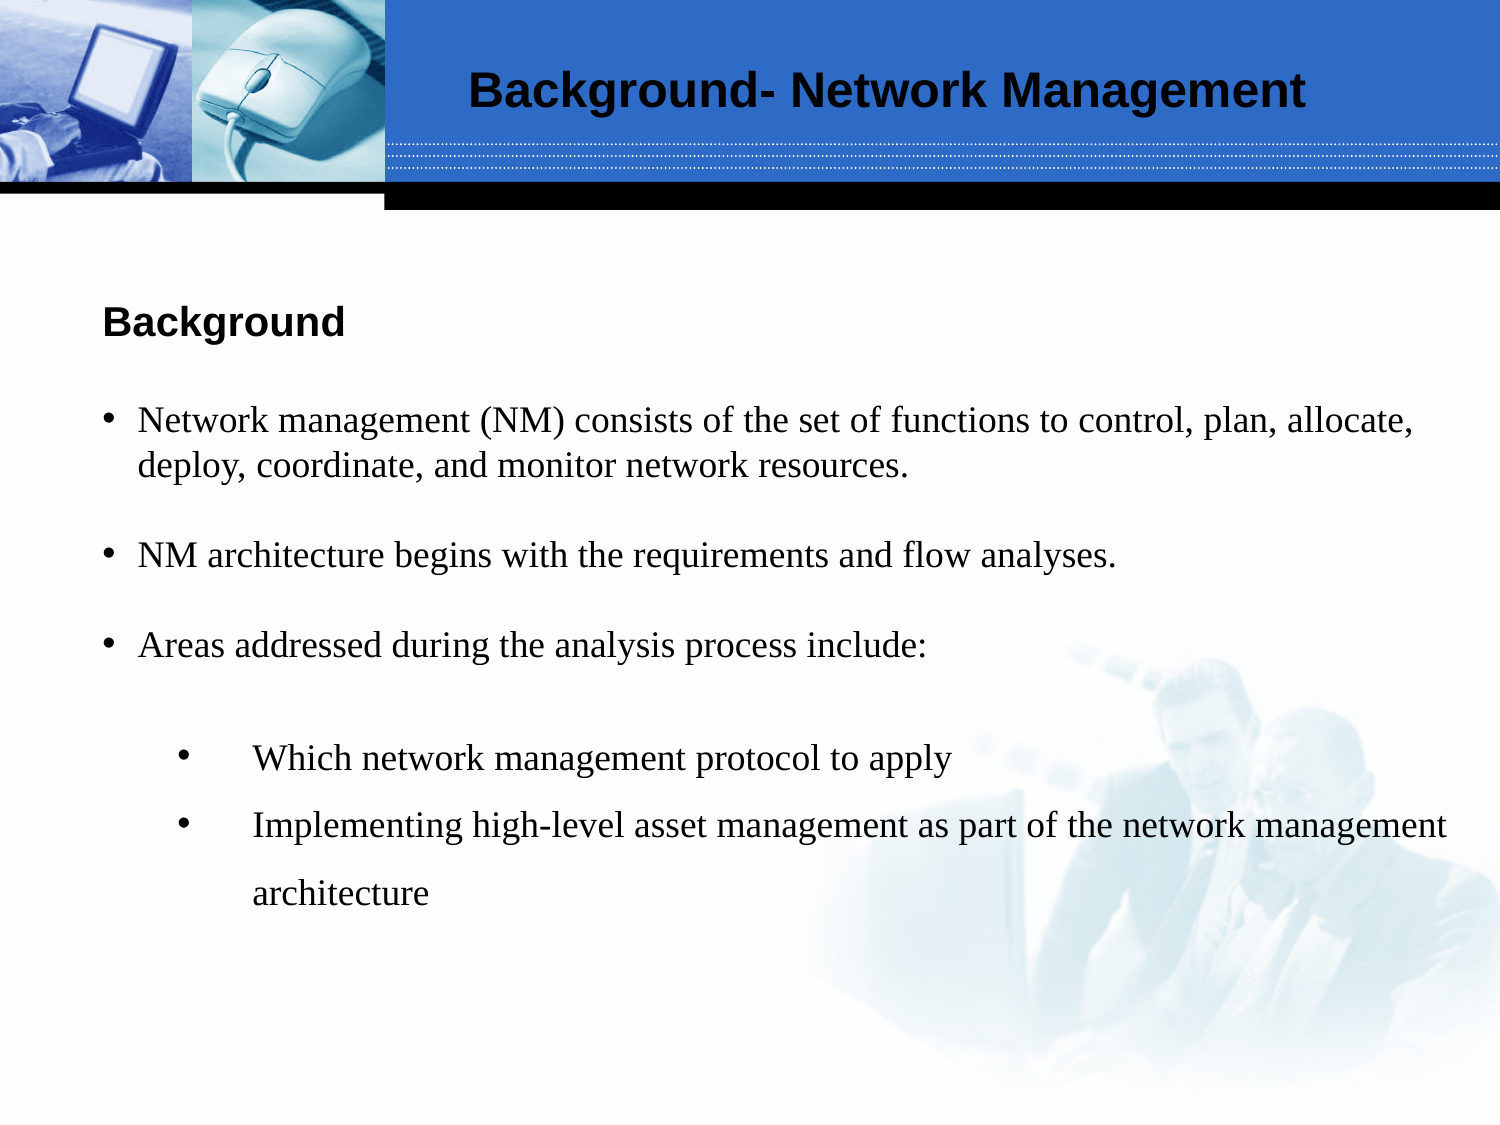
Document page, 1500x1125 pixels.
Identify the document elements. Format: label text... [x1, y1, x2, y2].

picture [0, 0, 385, 181]
text_box Background Network management (NM) consists of the set of functions to control, plan, allocate, deploy, coordinate, and monitor network resources. NM architecture begins with the requirements and flow analyses. Areas addressed during the analysis process include: Which network management protocol to apply Implementing high-level asset management as part of the network management architecture [87, 287, 1500, 920]
title Background- Network Management [275, 50, 1500, 253]
picture [0, 194, 1500, 1125]
